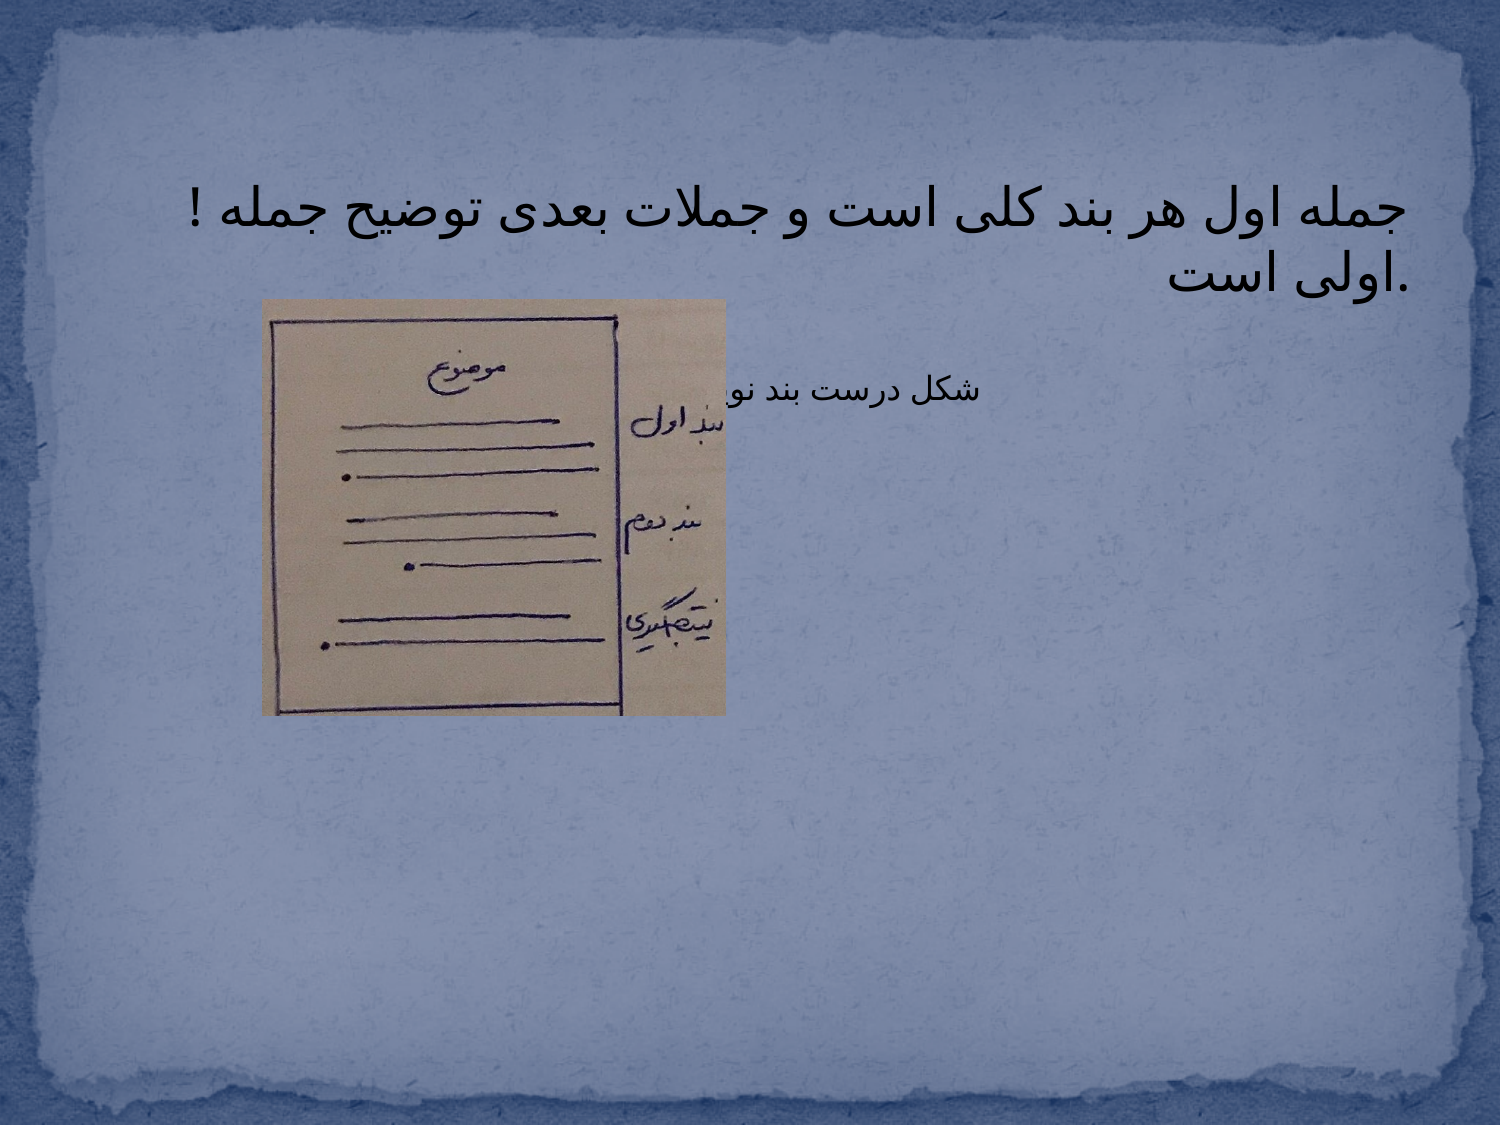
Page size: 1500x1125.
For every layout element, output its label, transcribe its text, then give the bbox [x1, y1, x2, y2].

picture [262, 299, 726, 716]
list ! جمله اول هر بند کلی است و جملات بعدی توضیح جمله اولی است. شکل درست بند نویسی [75, 87, 1425, 900]
